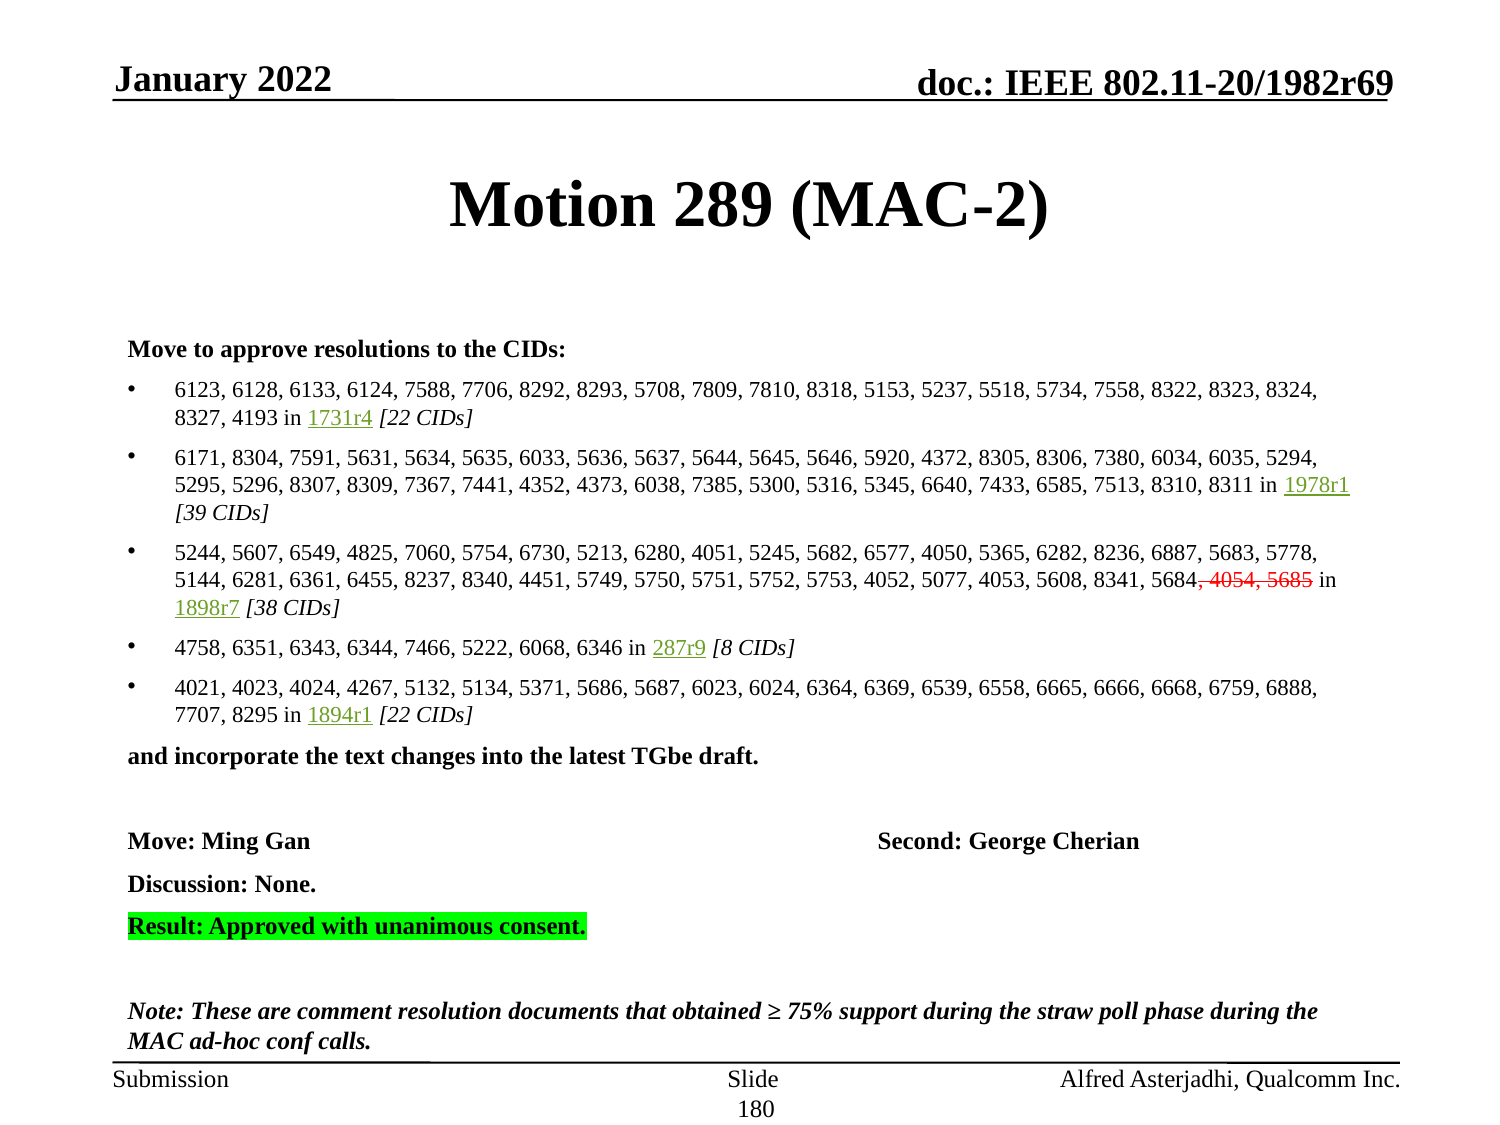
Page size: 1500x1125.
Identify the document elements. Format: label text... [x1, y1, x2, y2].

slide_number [114, 54, 423, 100]
title Motion 289 (MAC-2) [112, 112, 1388, 288]
list Move to approve resolutions to the CIDs: 6123, 6128, 6133, 6124, 7588, 7706, 8292, 8293, 5708, 7809, 7810, 8318, 5153, 5237, 5518, 5734, 7558, 8322, 8323, 8324, 8327, 4193 in 1731r4 [22 CIDs] 6171, 8304, 7591, 5631, 5634, 5635, 6033, 5636, 5637, 5644, 5645, 5646, 5920, 4372, 8305, 8306, 7380, 6034, 6035, 5294, 5295, 5296, 8307, 8309, 7367, 7441, 4352, 4373, 6038, 7385, 5300, 5316, 5345, 6640, 7433, 6585, 7513, 8310, 8311 in 1978r1 [39 CIDs] 5244, 5607, 6549, 4825, 7060, 5754, 6730, 5213, 6280, 4051, 5245, 5682, 6577, 4050, 5365, 6282, 8236, 6887, 5683, 5778, 5144, 6281, 6361, 6455, 8237, 8340, 4451, 5749, 5750, 5751, 5752, 5753, 4052, 5077, 4053, 5608, 8341, 5684, 4054, 5685 in 1898r7 [38 CIDs] 4758, 6351, 6343, 6344, 7466, 5222, 6068, 6346 in 287r9 [8 CIDs] 4021, 4023, 4024, 4267, 5132, 5134, 5371, 5686, 5687, 6023, 6024, 6364, 6369, 6539, 6558, 6665, 6666, 6668, 6759, 6888, 7707, 8295 in 1894r1 [22 CIDs] and incorporate the text changes into the latest TGbe draft. Move: Ming Gan Second: George Cherian Discussion: None. Result: Approved with unanimous consent. Note: These are comment resolution documents that obtained ≥ 75% support during the straw poll phase during the MAC ad-hoc conf calls. [112, 324, 1388, 1063]
slide_number Slide 180 [712, 1061, 800, 1123]
footer Alfred Asterjadhi, Qualcomm Inc. [878, 1061, 1402, 1093]
